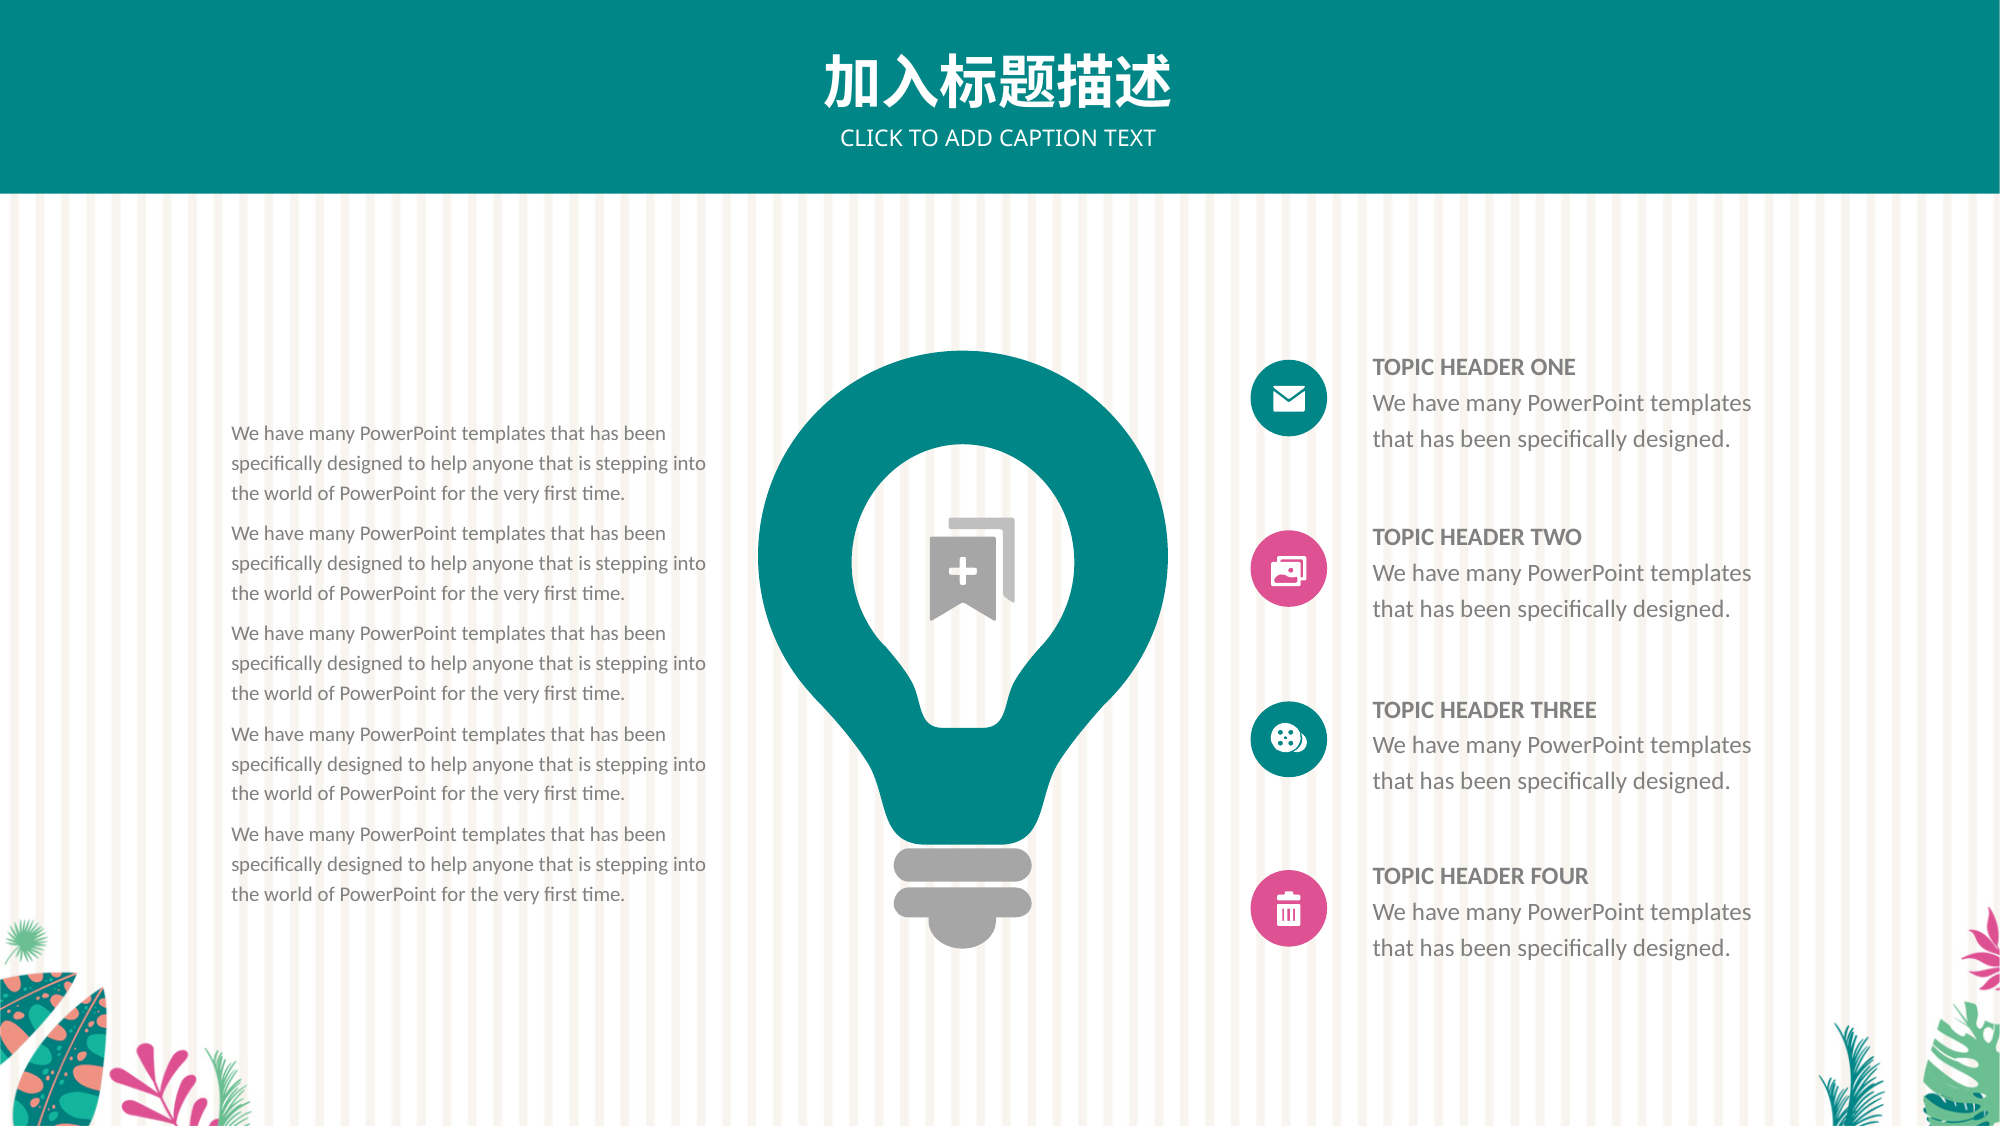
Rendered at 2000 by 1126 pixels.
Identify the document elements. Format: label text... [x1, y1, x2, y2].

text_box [1270, 722, 1307, 753]
text_box [1250, 359, 1328, 437]
text_box TOPIC HEADER THREE We have many PowerPoint templates that has been specifically designed. [1372, 687, 1786, 795]
text_box [1250, 701, 1328, 778]
text_box [1271, 556, 1307, 587]
text_box TOPIC HEADER TWO We have many PowerPoint templates that has been specifically designed. [1372, 514, 1786, 623]
text_box [1250, 870, 1328, 947]
text_box TOPIC HEADER ONE We have many PowerPoint templates that has been specifically designed. [1372, 344, 1786, 453]
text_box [757, 350, 1169, 949]
picture [0, 194, 2000, 1126]
text_box [1250, 530, 1328, 607]
text_box We have many PowerPoint templates that has been specifically designed to help anyone that is stepping into the world of PowerPoint for the very first time. We have many PowerPoint templates that has been specifically designed to help anyone that is stepping into the world of PowerPoint for the very first time. We have many PowerPoint templates that has been specifically designed to help anyone that is stepping into the world of PowerPoint for the very first time. We have many PowerPoint templates that has been specifically designed to help anyone that is stepping into the world of PowerPoint for the very first time. We have many PowerPoint templates that has been specifically designed to help anyone that is stepping into the world of PowerPoint for the very first time. [231, 414, 724, 906]
text_box TOPIC HEADER FOUR We have many PowerPoint templates that has been specifically designed. [1372, 853, 1786, 962]
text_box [1273, 385, 1306, 412]
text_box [1276, 891, 1301, 927]
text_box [0, 0, 2000, 194]
